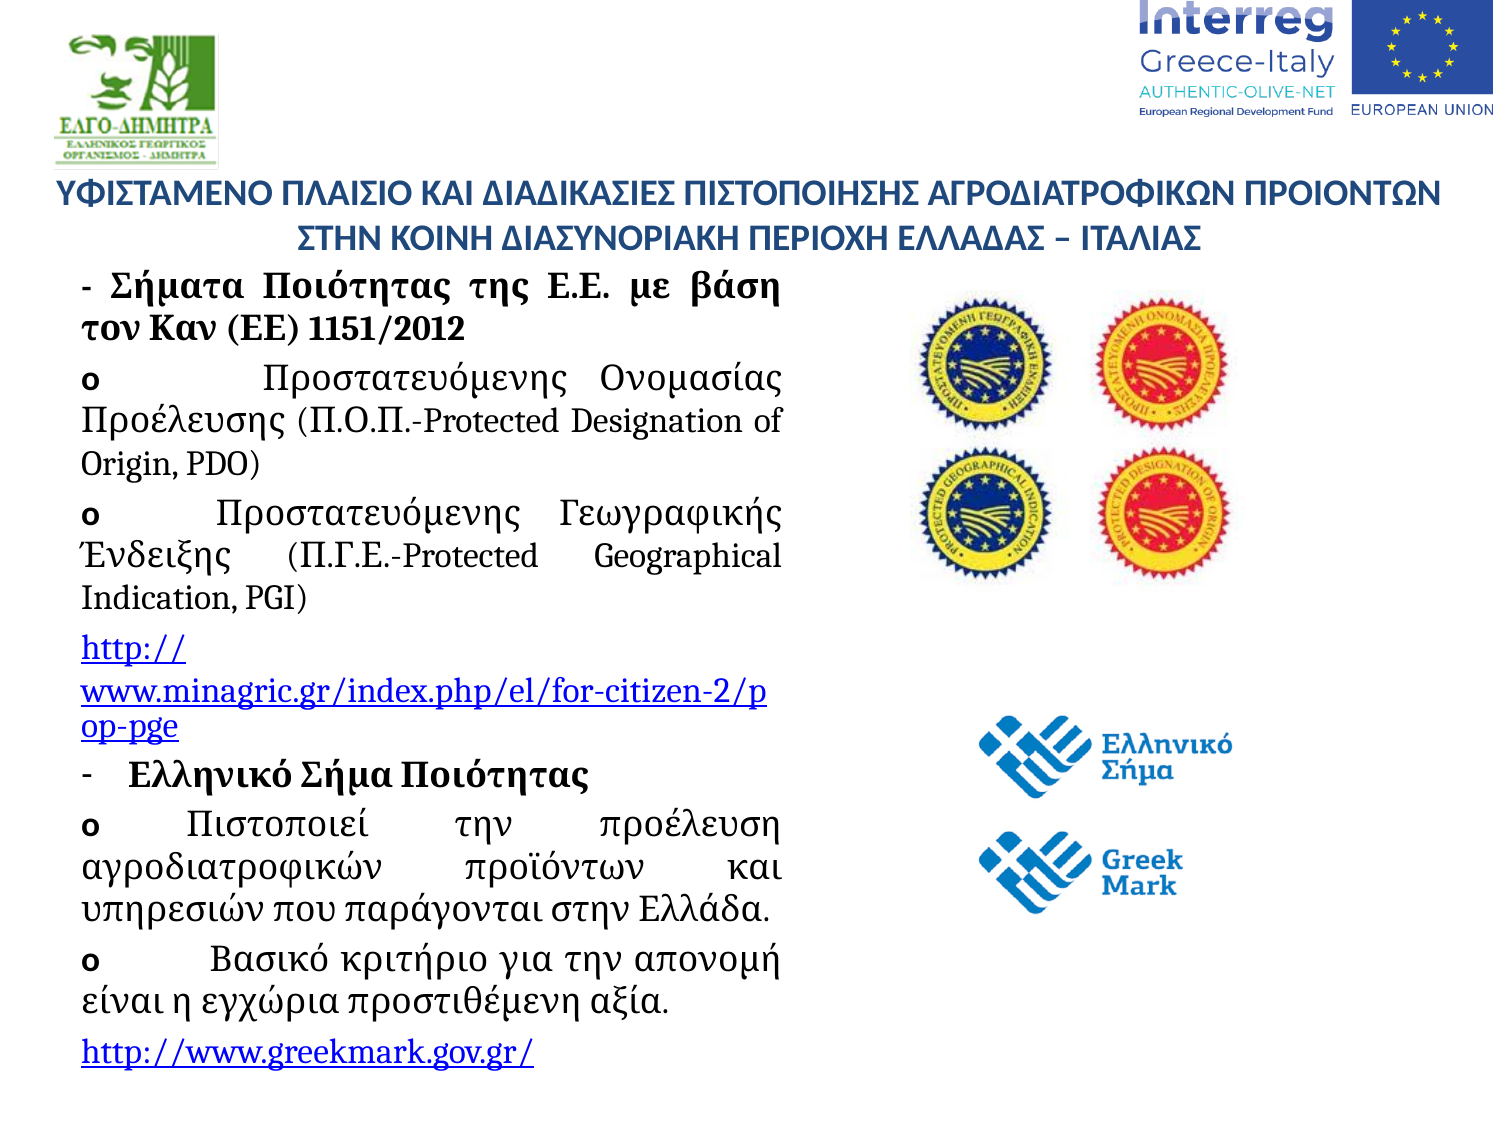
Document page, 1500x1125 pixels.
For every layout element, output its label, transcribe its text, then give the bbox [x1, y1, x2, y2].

picture [909, 290, 1245, 592]
picture [54, 33, 219, 171]
list ΥΦΙΣΤΑΜΕΝΟ ΠΛΑΙΣΙΟ ΚΑΙ ΔΙΑΔΙΚΑΣΙΕΣ ΠΙΣΤΟΠΟΙΗΣΗΣ ΑΓΡΟΔΙΑΤΡΟΦΙΚΩΝ ΠΡΟΙΟΝΤΩΝ ΣΤΗΝ ΚΟΙΝΗ ΔΙΑΣΥΝΟΡΙΑΚΗ ΠΕΡΙΟΧΗ ΕΛΛΑΔΑΣ – ΙΤΑΛΙΑΣ [29, 160, 1471, 232]
picture [1139, 0, 1494, 118]
list - Σήματα Ποιότητας της Ε.Ε. με βάση τον Καν (ΕΕ) 1151/2012 o Προστατευόμενης Ονομασίας Προέλευσης (Π.Ο.Π.-Protected Designation of Origin, PDO) o Προστατευόμενης Γεωγραφικής Ένδειξης (Π.Γ.Ε.-Protected Geographical Indication, PGI) http://www.minagric.gr/index.php/el/for-citizen-2/pop-pge Ελληνικό Σήμα Ποιότητας ο Πιστοποιεί την προέλευση αγροδιατροφικών προϊόντων και υπηρεσιών που παράγονται στην Ελλάδα. ο Βασικό κριτήριο για την απονομή είναι η εγχώρια προστιθέμενη αξία. http://www.greekmark.gov.gr/ [66, 255, 798, 1083]
picture [955, 680, 1245, 948]
